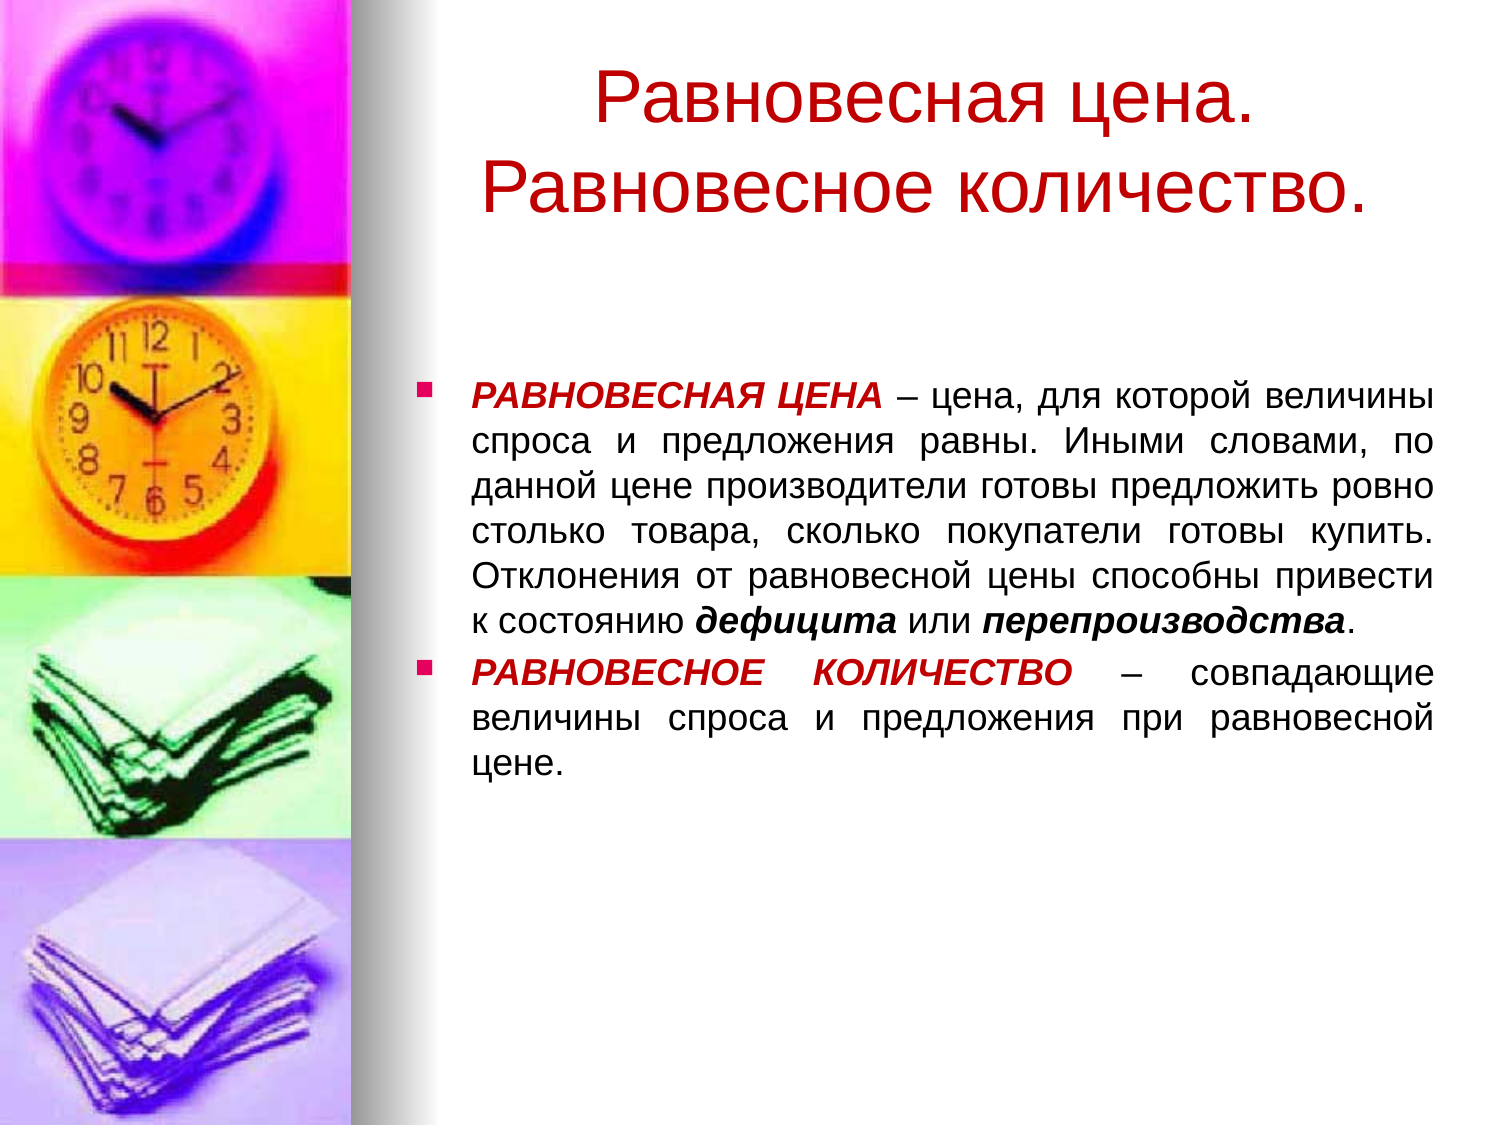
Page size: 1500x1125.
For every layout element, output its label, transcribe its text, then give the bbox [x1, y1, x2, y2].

picture [0, 0, 351, 1125]
title Равновесная цена. Равновесное количество. [399, 37, 1451, 238]
list РАВНОВЕСНАЯ ЦЕНА – цена, для которой величины спроса и предложения равны. Иными словами, по данной цене производители готовы предложить ровно столько товара, сколько покупатели готовы купить. Отклонения от равновесной цены способны привести к состоянию дефицита или перепроизводства. РАВНОВЕСНОЕ КОЛИЧЕСТВО – совпадающие величины спроса и предложения при равновесной цене. [399, 363, 1451, 1001]
